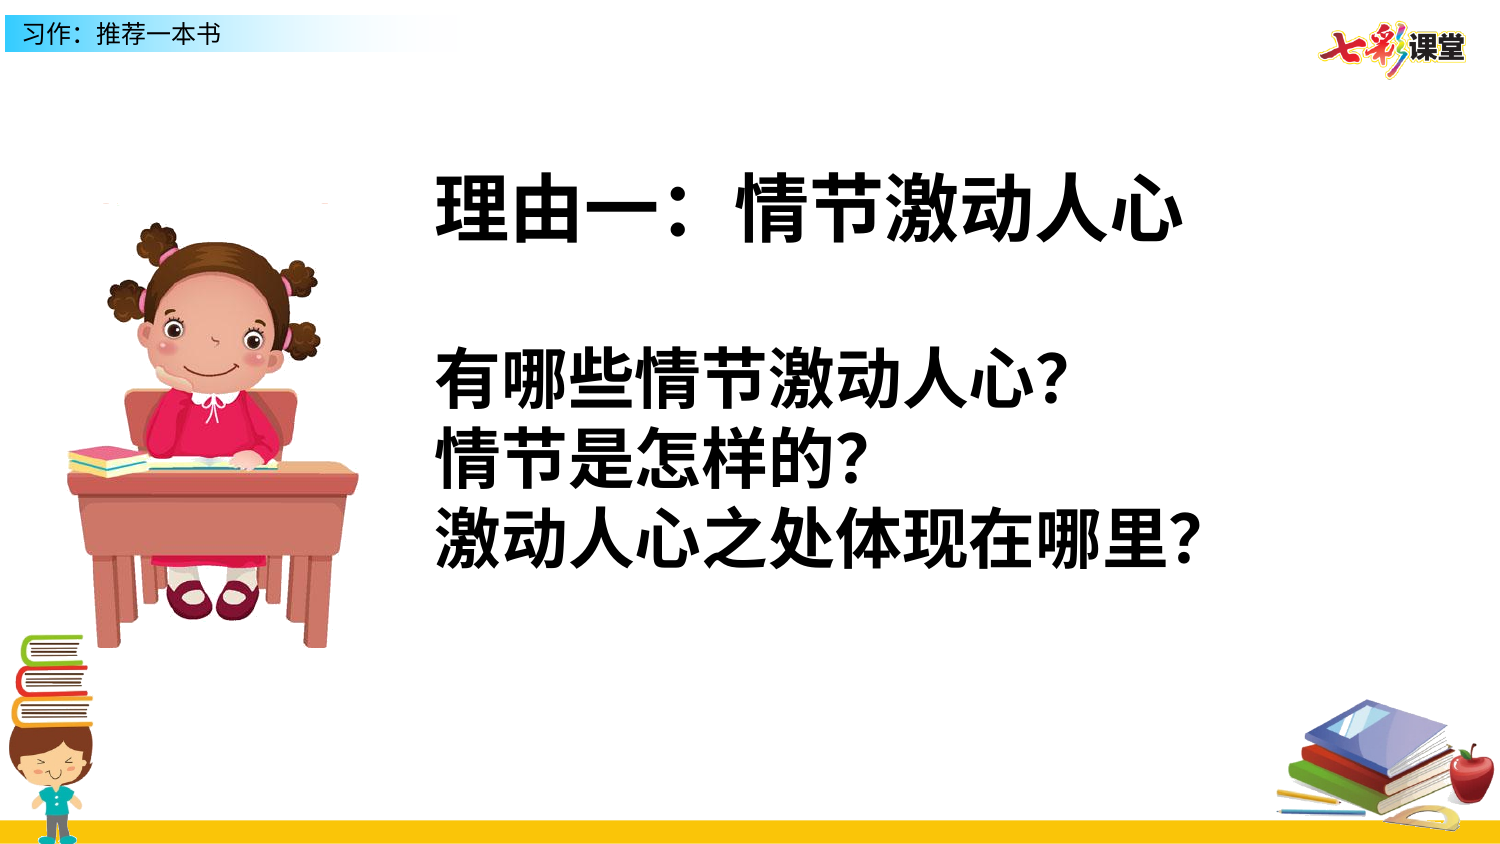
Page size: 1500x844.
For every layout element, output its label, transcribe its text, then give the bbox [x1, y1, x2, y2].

text_box 理由一：情节激动人心 [420, 154, 1213, 259]
picture [0, 203, 362, 844]
picture [1316, 20, 1468, 80]
picture [1227, 662, 1500, 844]
text_box 有哪些情节激动人心？ 情节是怎样的？ 激动人心之处体现在哪里？ [420, 329, 1349, 585]
